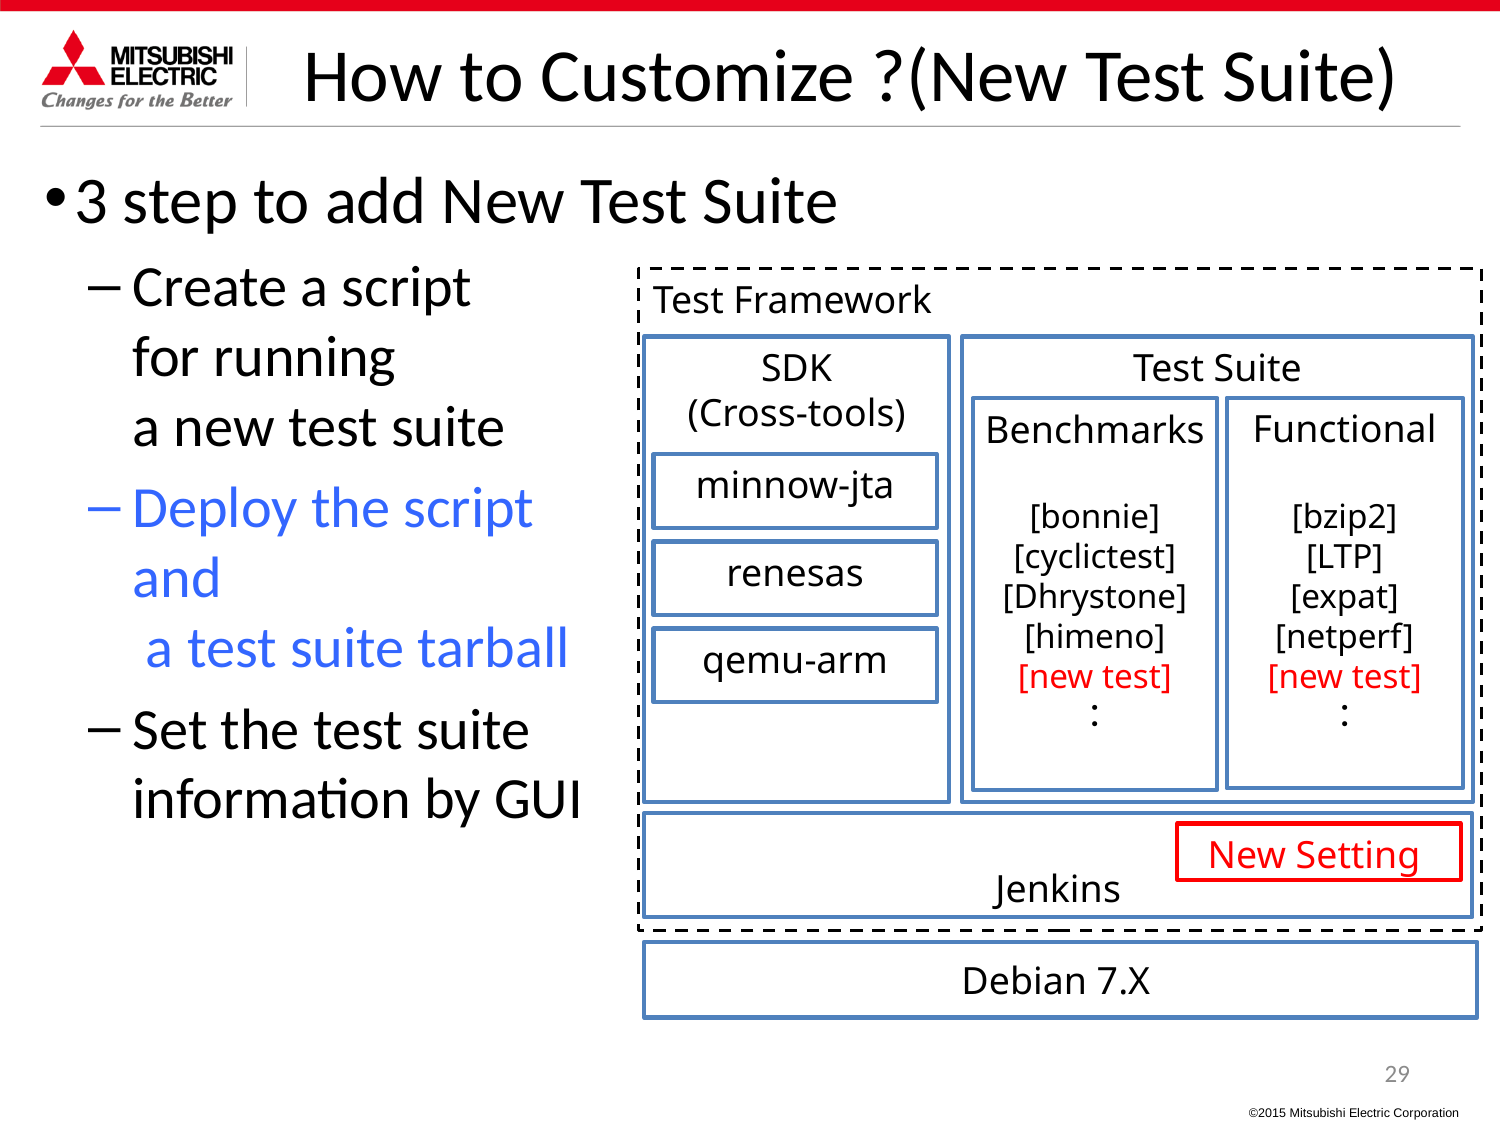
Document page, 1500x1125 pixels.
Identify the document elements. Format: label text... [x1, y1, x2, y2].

picture [0, 0, 1500, 1125]
slide_number 29 [1074, 1042, 1425, 1103]
text_box Benchmarks [bonnie] [cyclictest] [Dhrystone] [himeno] [new test] ： [971, 396, 1219, 792]
text_box New Setting [1175, 821, 1463, 882]
list 3 step to add New Test Suite Create a script for running a new test suite Deploy the script and a test suite tarball Set the test suite information by GUI [29, 149, 1483, 1035]
title How to Customize ?(New Test Suite) [242, 30, 1461, 112]
text_box Functional [bzip2] [LTP] [expat] [netperf] [new test] ： [1225, 396, 1465, 790]
text_box Test Framework [638, 268, 1012, 328]
text_box [636, 266, 1484, 933]
text_box Debian 7.X [642, 940, 1479, 1020]
